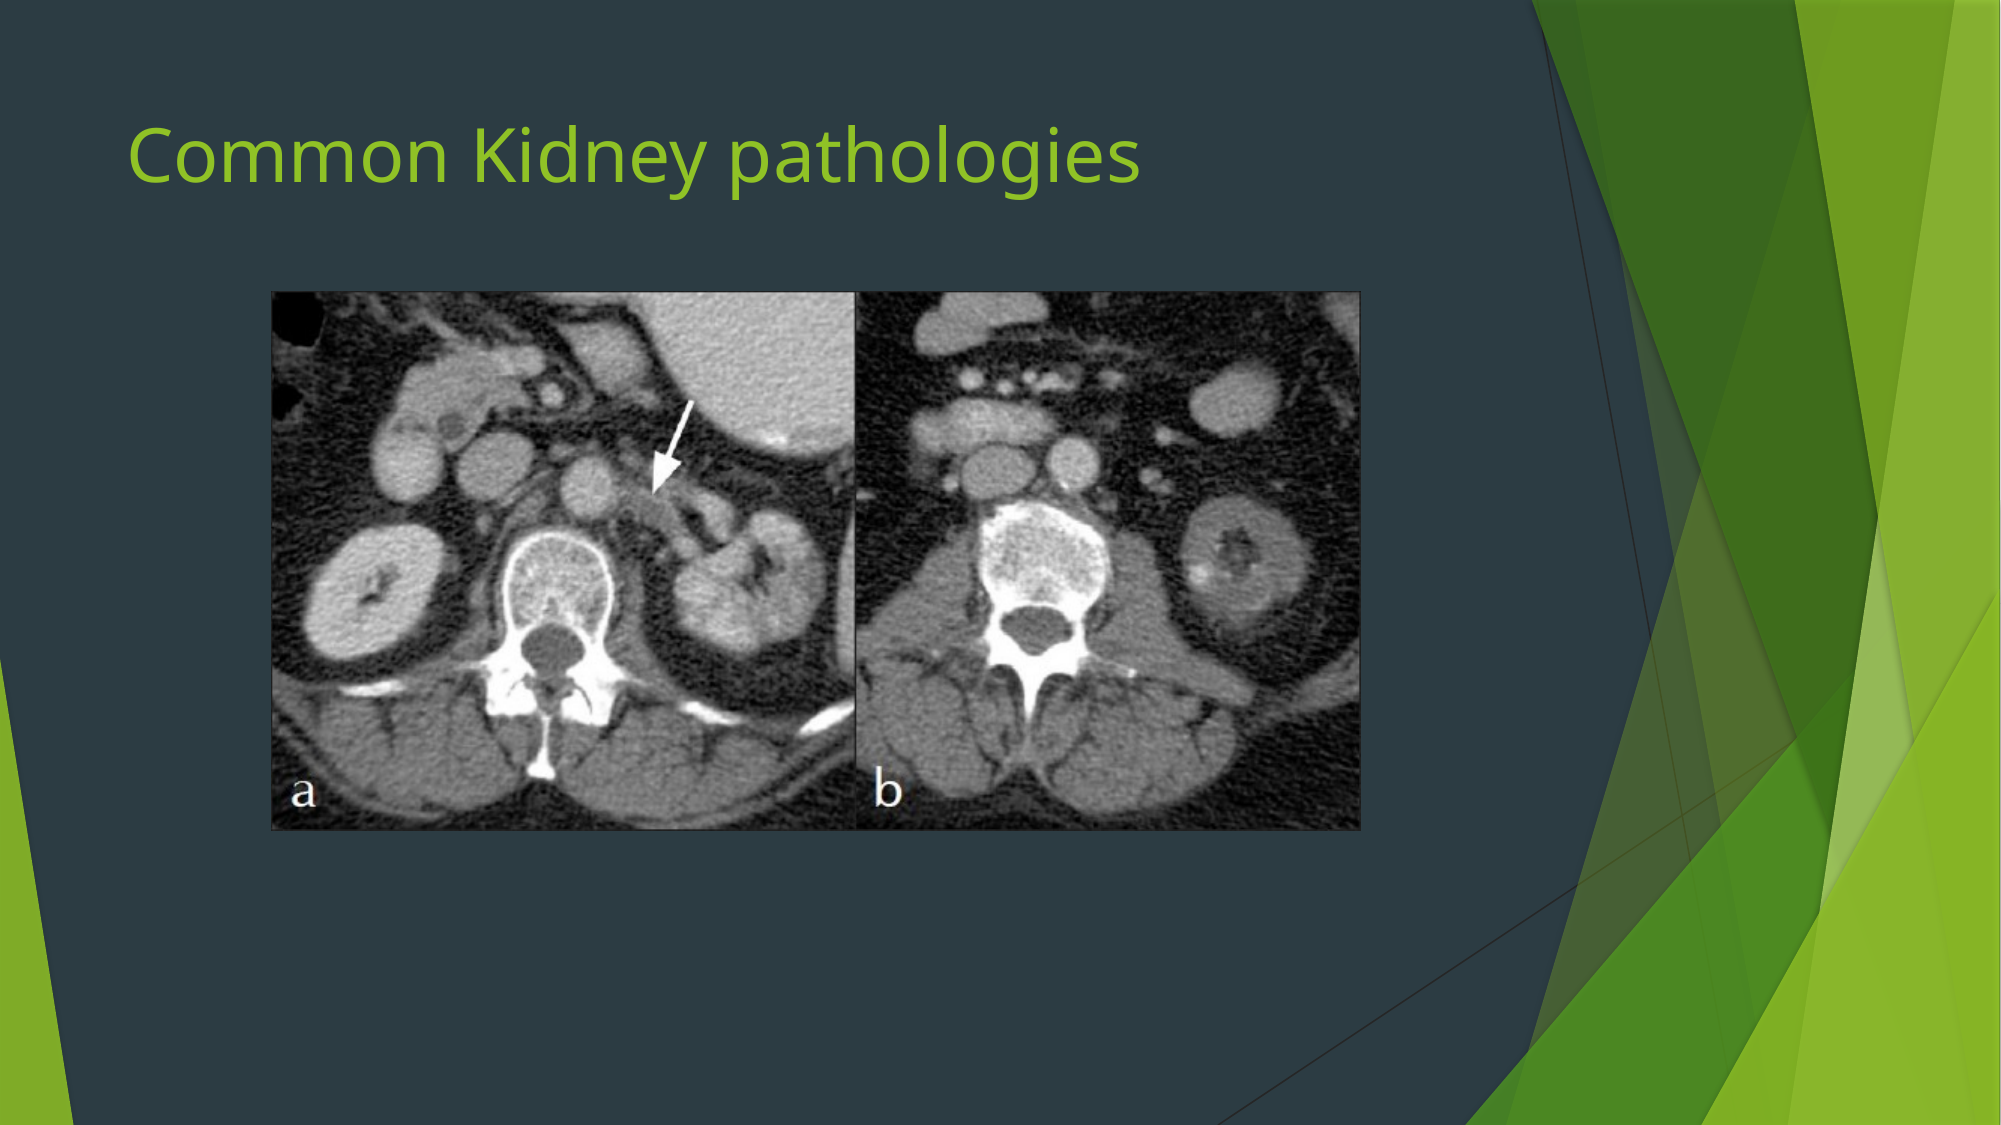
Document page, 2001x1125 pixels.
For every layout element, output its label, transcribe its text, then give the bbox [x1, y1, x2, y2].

title Common Kidney pathologies [111, 99, 1522, 317]
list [271, 291, 1362, 831]
